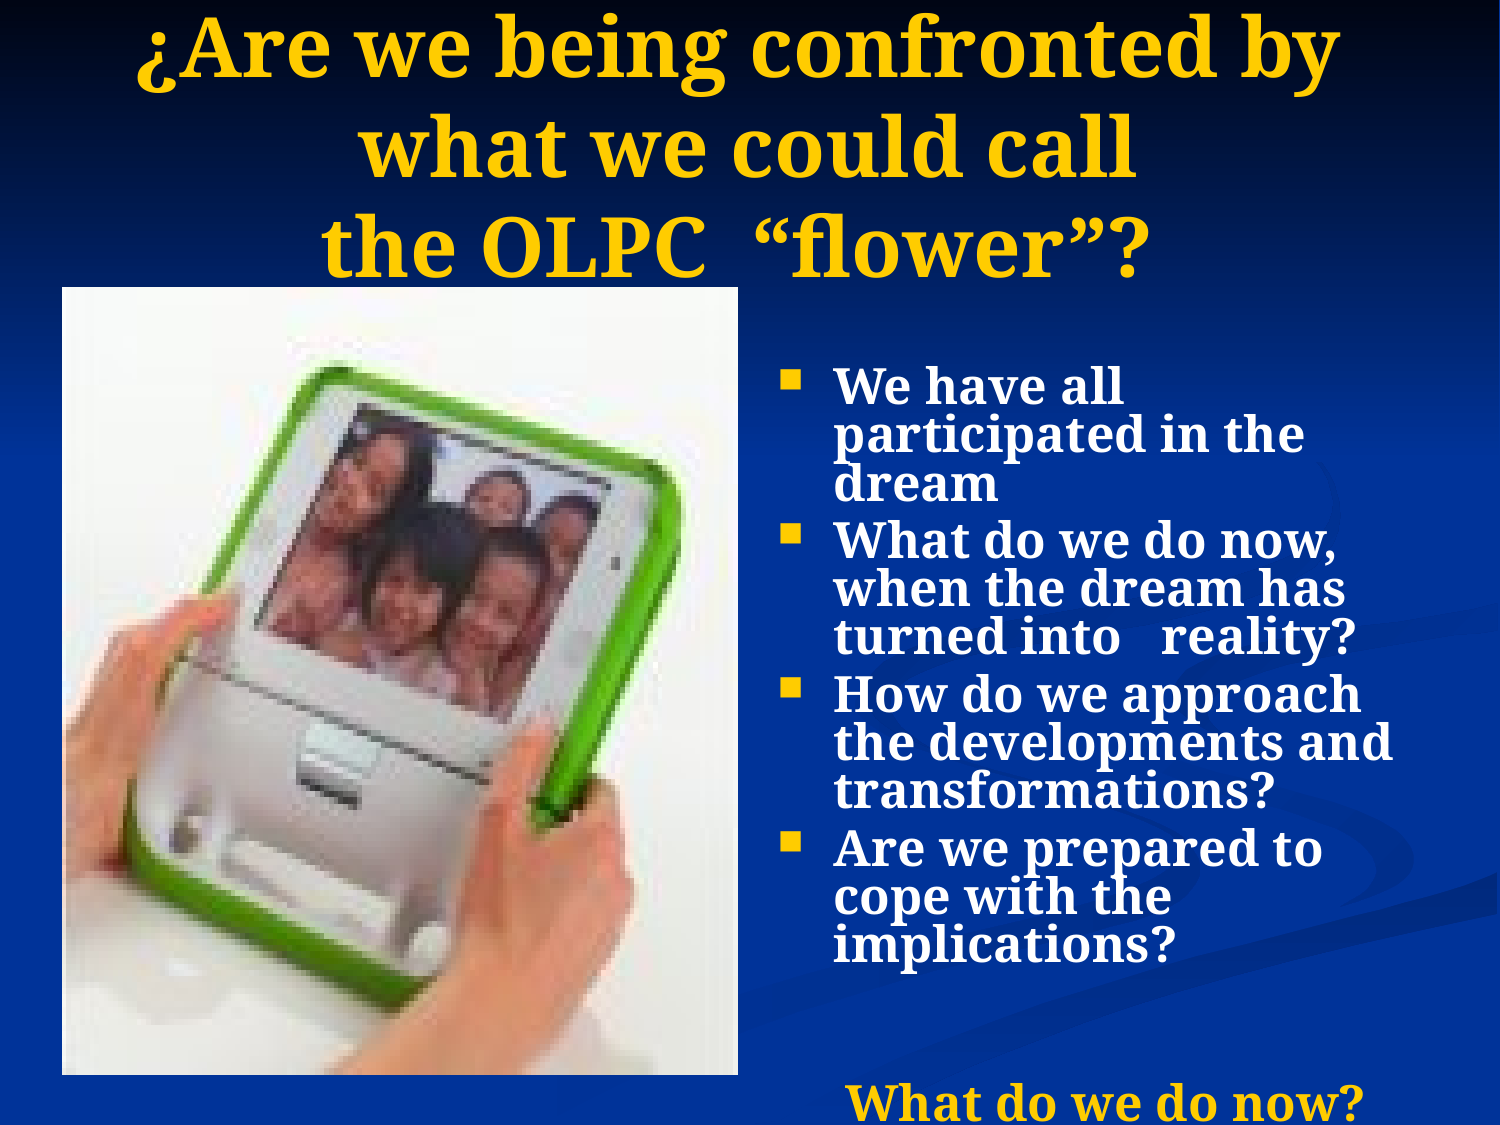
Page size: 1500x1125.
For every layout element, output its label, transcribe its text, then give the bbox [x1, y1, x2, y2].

list We have all participated in the dream What do we do now, when the dream has turned into reality? How do we approach the developments and transformations? Are we prepared to cope with the implications? What do we do now? [762, 312, 1451, 1063]
title ¿Are we being confronted by what we could call the OLPC “flower”? [62, 49, 1413, 238]
picture [62, 287, 738, 1076]
